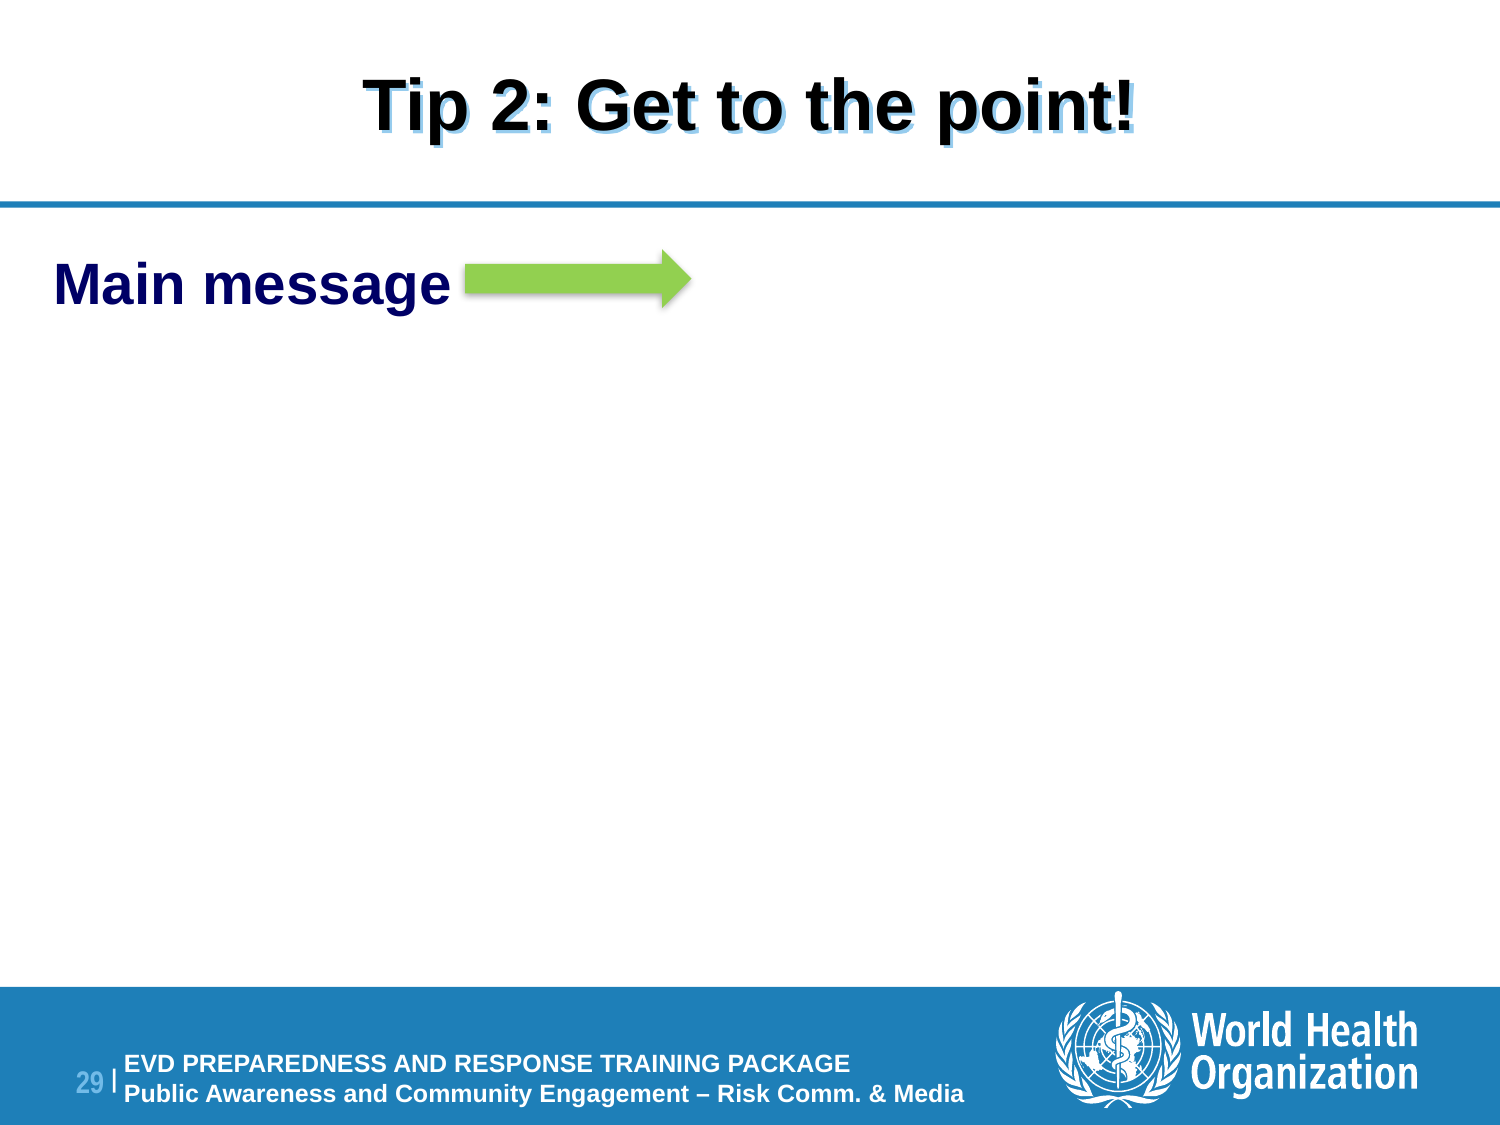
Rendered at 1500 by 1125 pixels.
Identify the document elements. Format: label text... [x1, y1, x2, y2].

title Tip 2: Get to the point! [0, 0, 1500, 204]
text_box [465, 249, 692, 309]
text_box Main message [15, 239, 466, 323]
